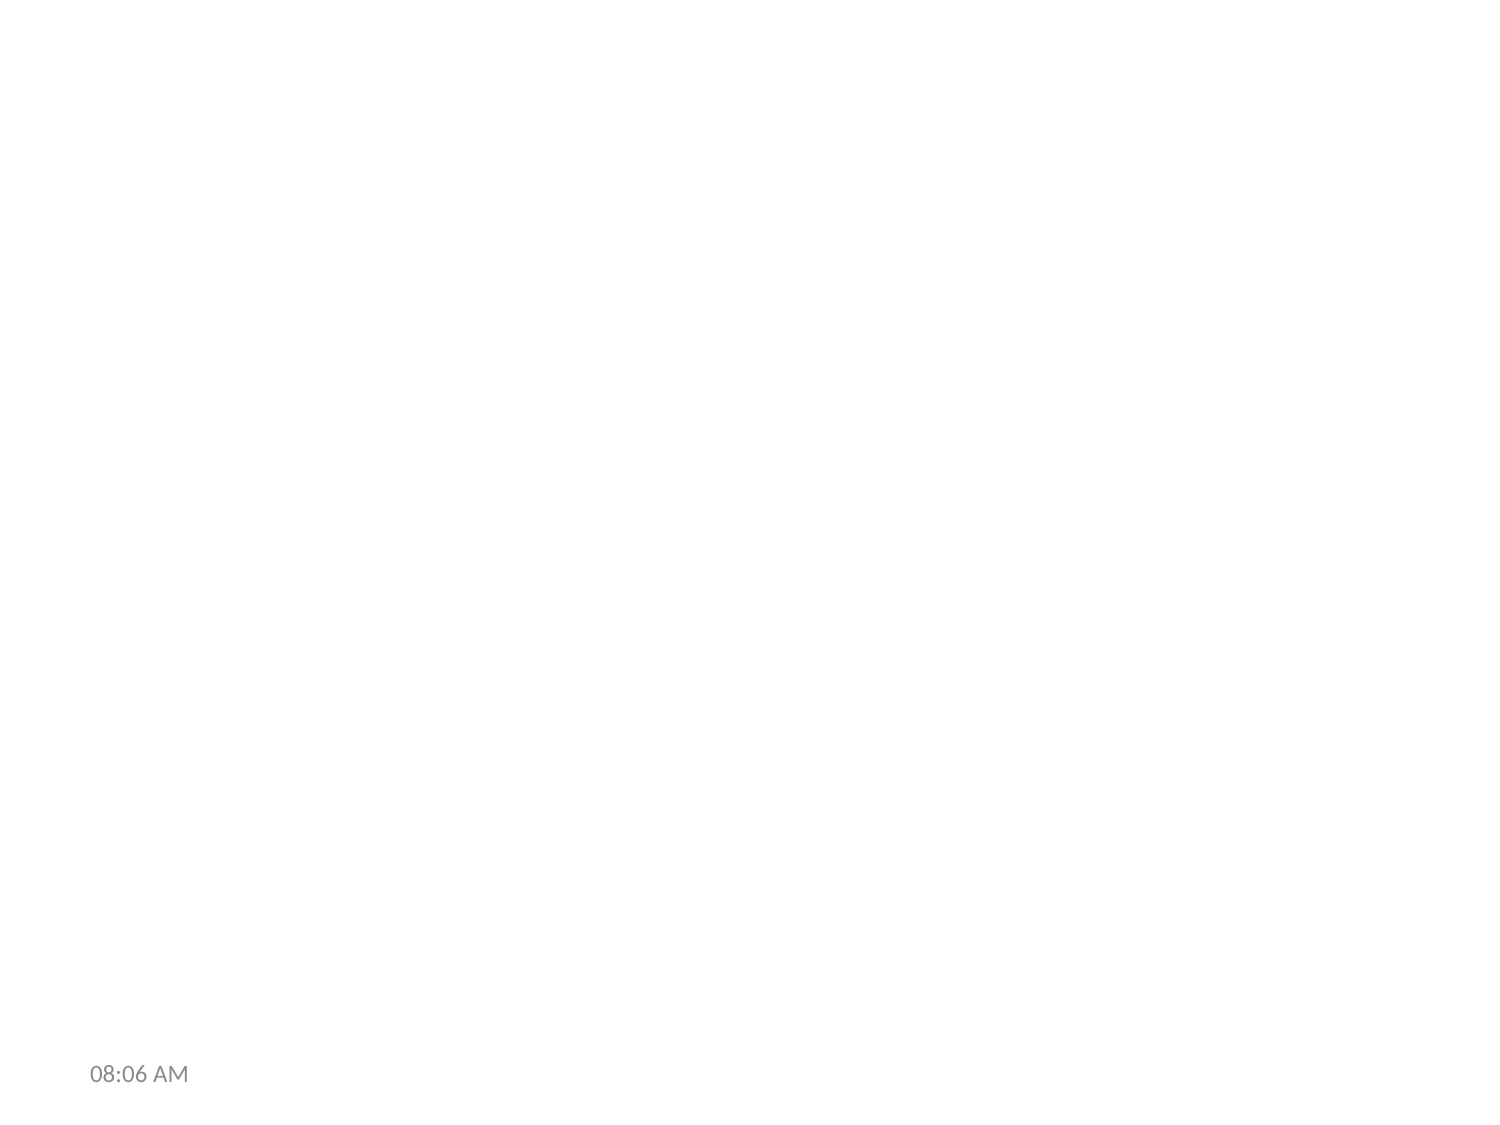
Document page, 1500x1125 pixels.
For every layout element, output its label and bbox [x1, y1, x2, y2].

slide_number [75, 1042, 425, 1103]
